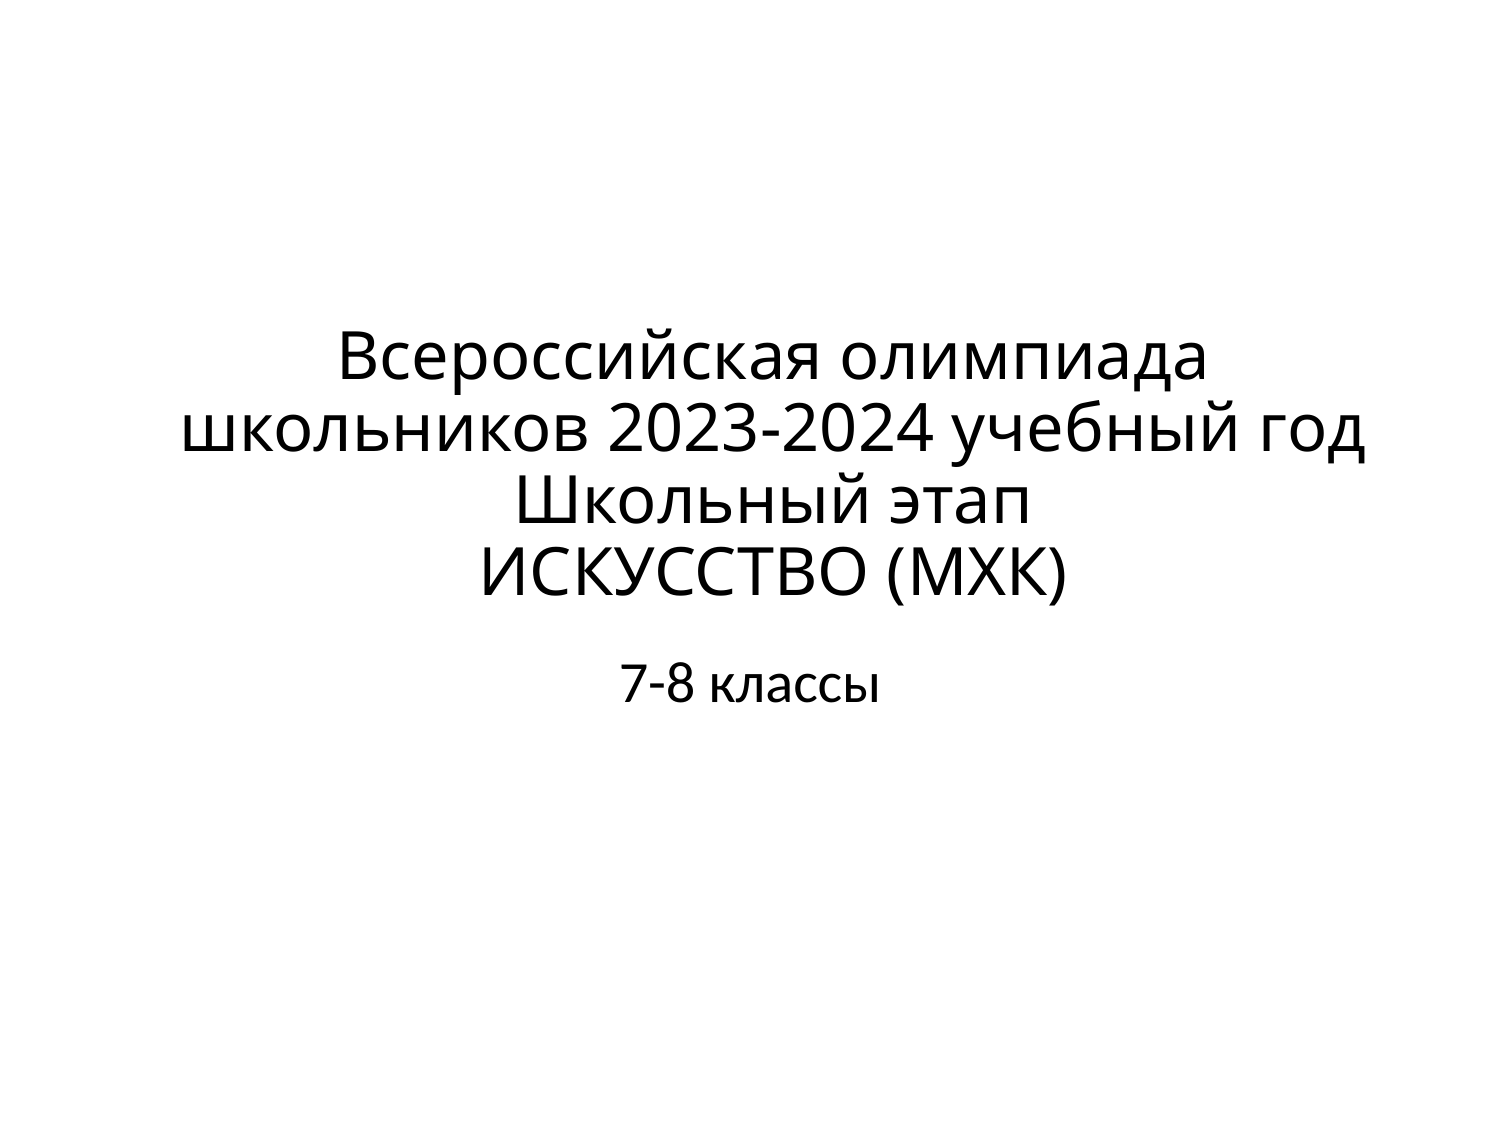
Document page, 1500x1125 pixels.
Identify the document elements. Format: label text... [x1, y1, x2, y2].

subtitle 7-8 классы [187, 645, 1313, 863]
title Всероссийская олимпиада школьников 2023-2024 учебный год Школьный этап ИСКУССТВО (МХК) [147, 267, 1400, 618]
